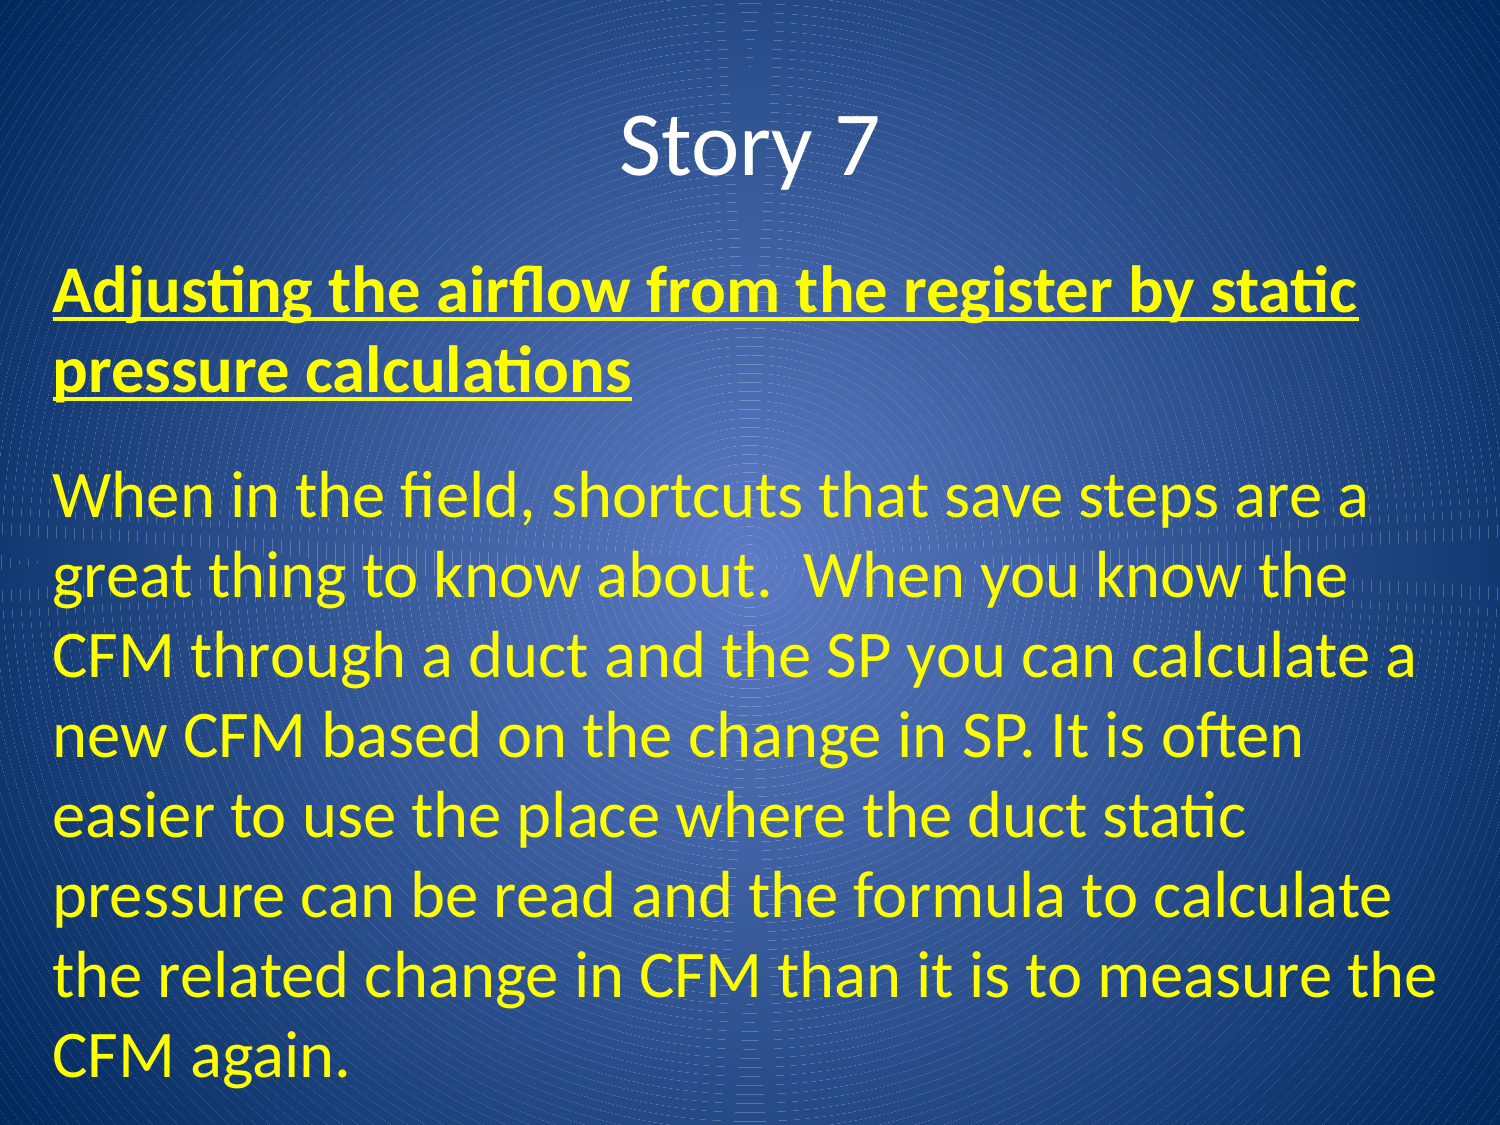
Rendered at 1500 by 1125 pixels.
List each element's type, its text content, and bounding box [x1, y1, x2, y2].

list Adjusting the airflow from the register by static pressure calculations When in the field, shortcuts that save steps are a great thing to know about. When you know the CFM through a duct and the SP you can calculate a new CFM based on the change in SP. It is often easier to use the place where the duct static pressure can be read and the formula to calculate the related change in CFM than it is to measure the CFM again. [37, 238, 1463, 981]
title Story 7 [75, 45, 1425, 233]
